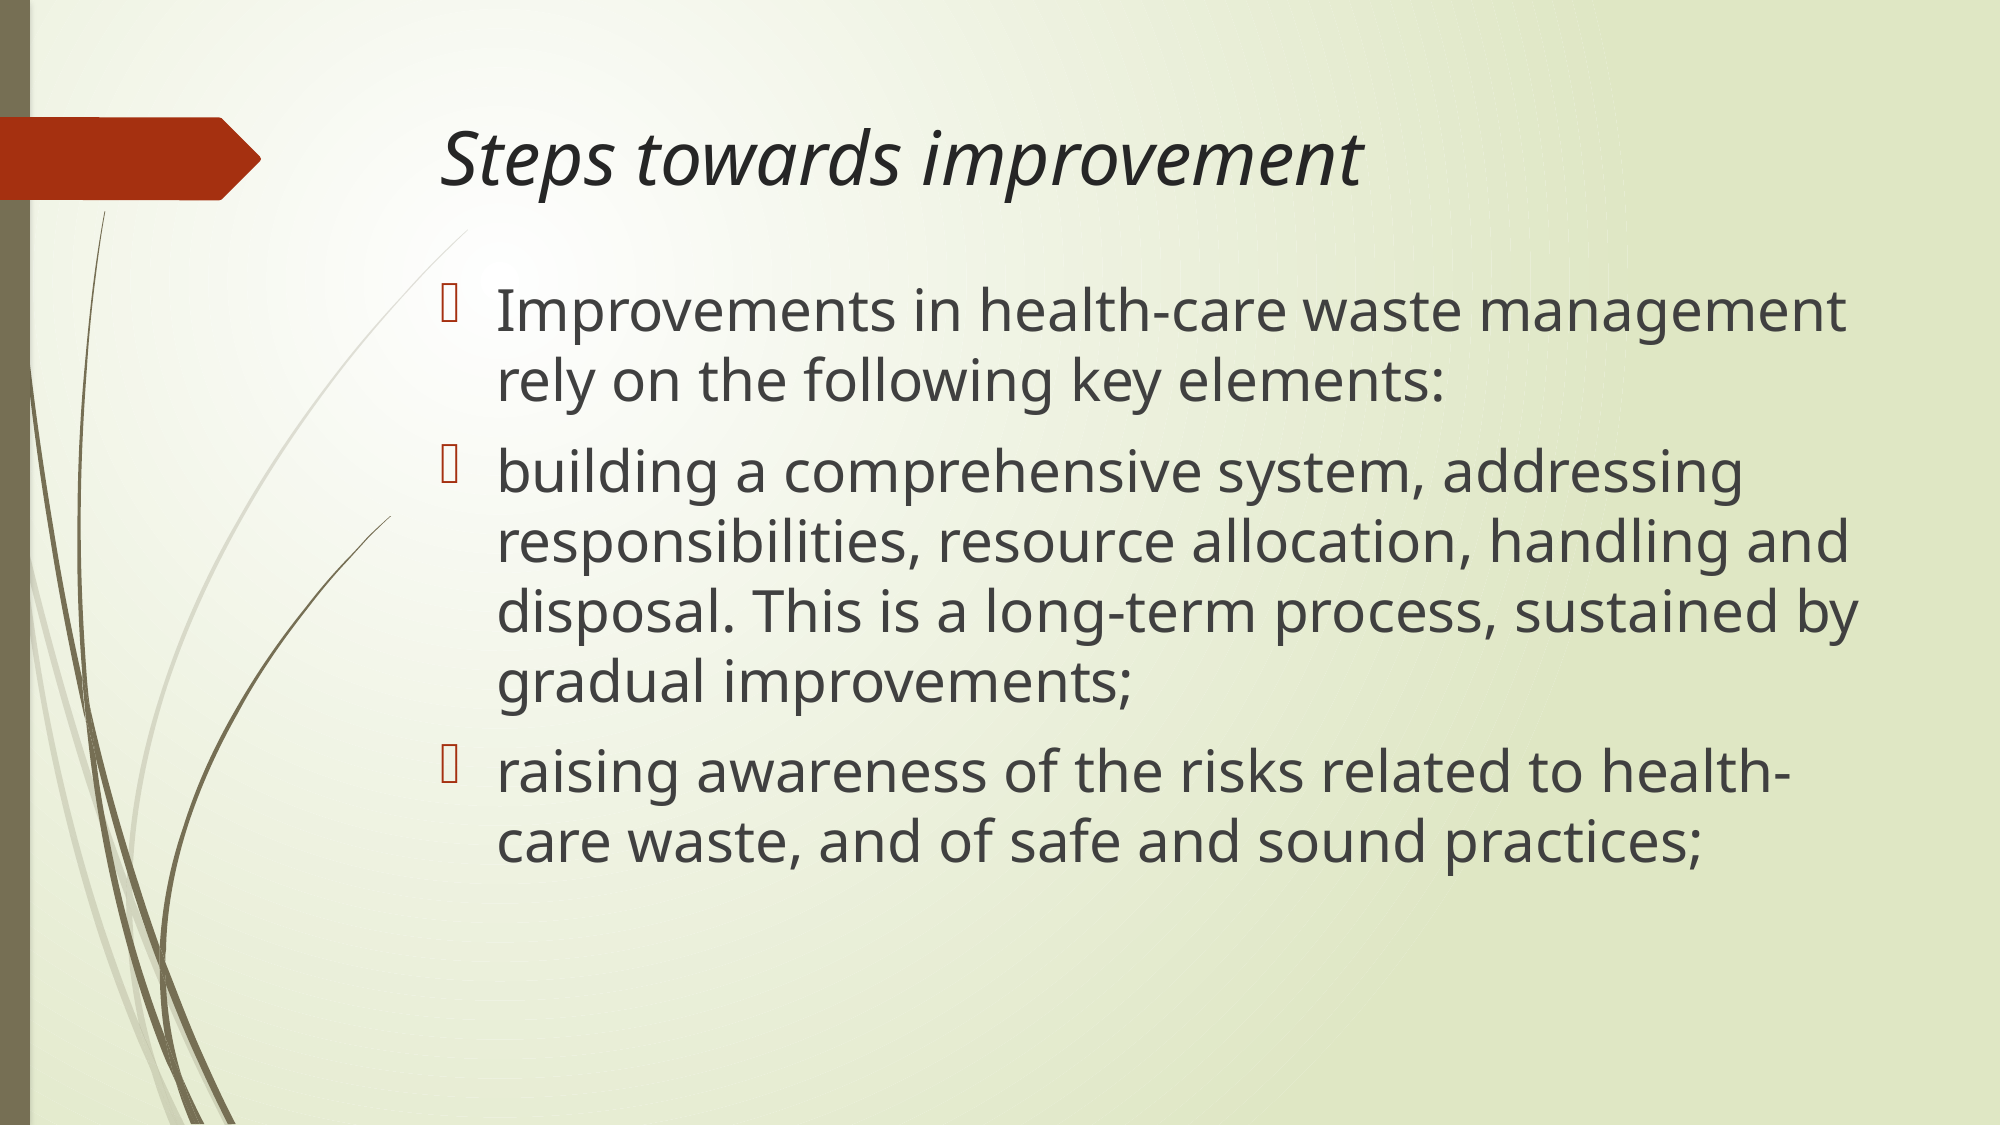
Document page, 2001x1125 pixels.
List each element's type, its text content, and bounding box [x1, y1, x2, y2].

title Steps towards improvement [425, 102, 1888, 266]
list Improvements in health-care waste management rely on the following key elements: building a comprehensive system, addressing responsibilities, resource allocation, handling and disposal. This is a long-term process, sustained by gradual improvements; raising awareness of the risks related to health-care waste, and of safe and sound practices; [424, 266, 1888, 1103]
